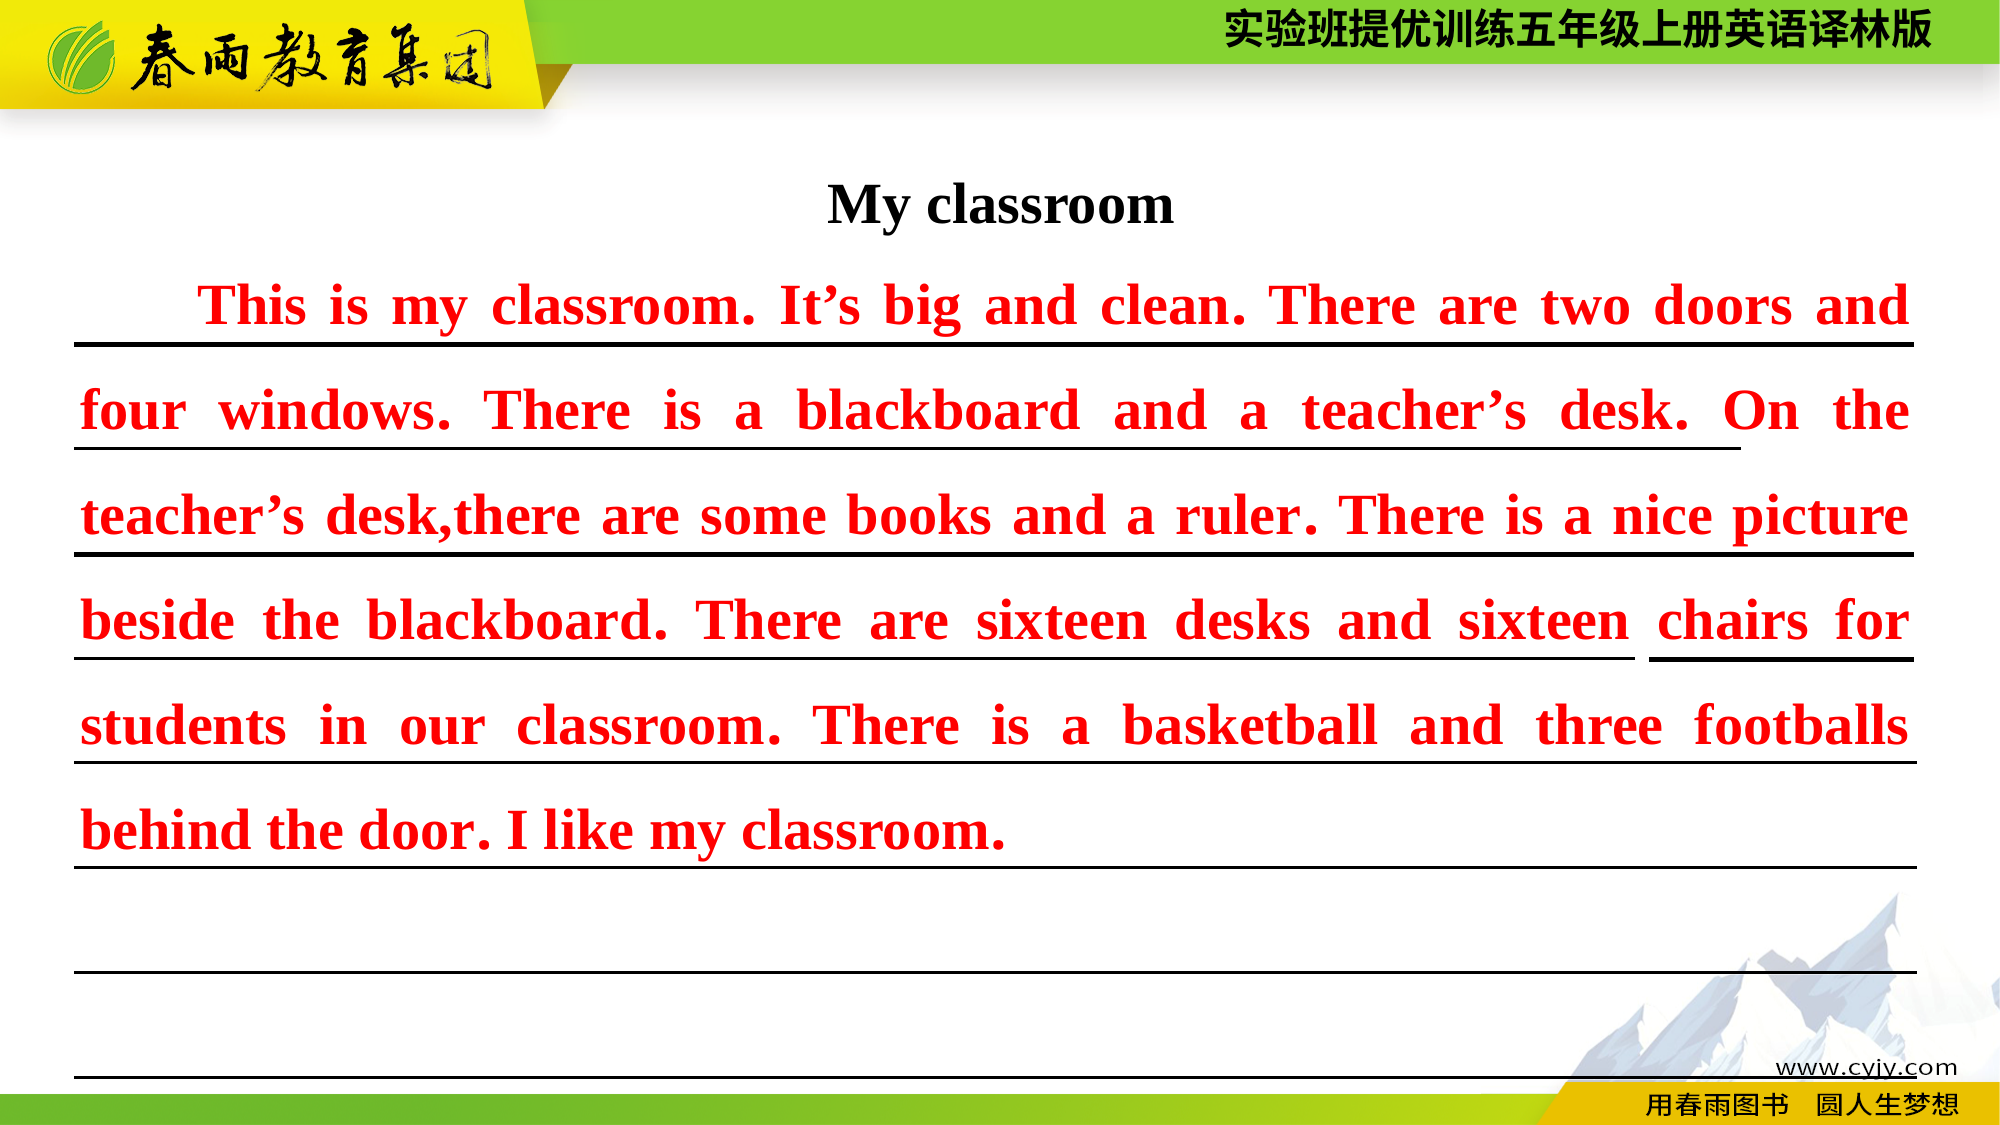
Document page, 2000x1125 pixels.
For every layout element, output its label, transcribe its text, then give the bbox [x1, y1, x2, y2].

picture [0, 0, 2000, 1125]
list My classroom [59, 122, 1944, 231]
text_box This is my classroom. It’s big and clean. There are two doors and four windows. There is a blackboard and a teacher’s desk. On the teacher’s desk,there are some books and a ruler. There is a nice picture beside the blackboard. There are sixteen desks and sixteen chairs for students in our classroom. There is a basketball and three footballs behind the door. I like my classroom. [65, 224, 1926, 869]
text_box _________________________________________________________ _____________________________________________________ ____________________________________________________________________________________________________________________________________________________________________________________________________________________________________________________________ [59, 237, 1944, 1125]
